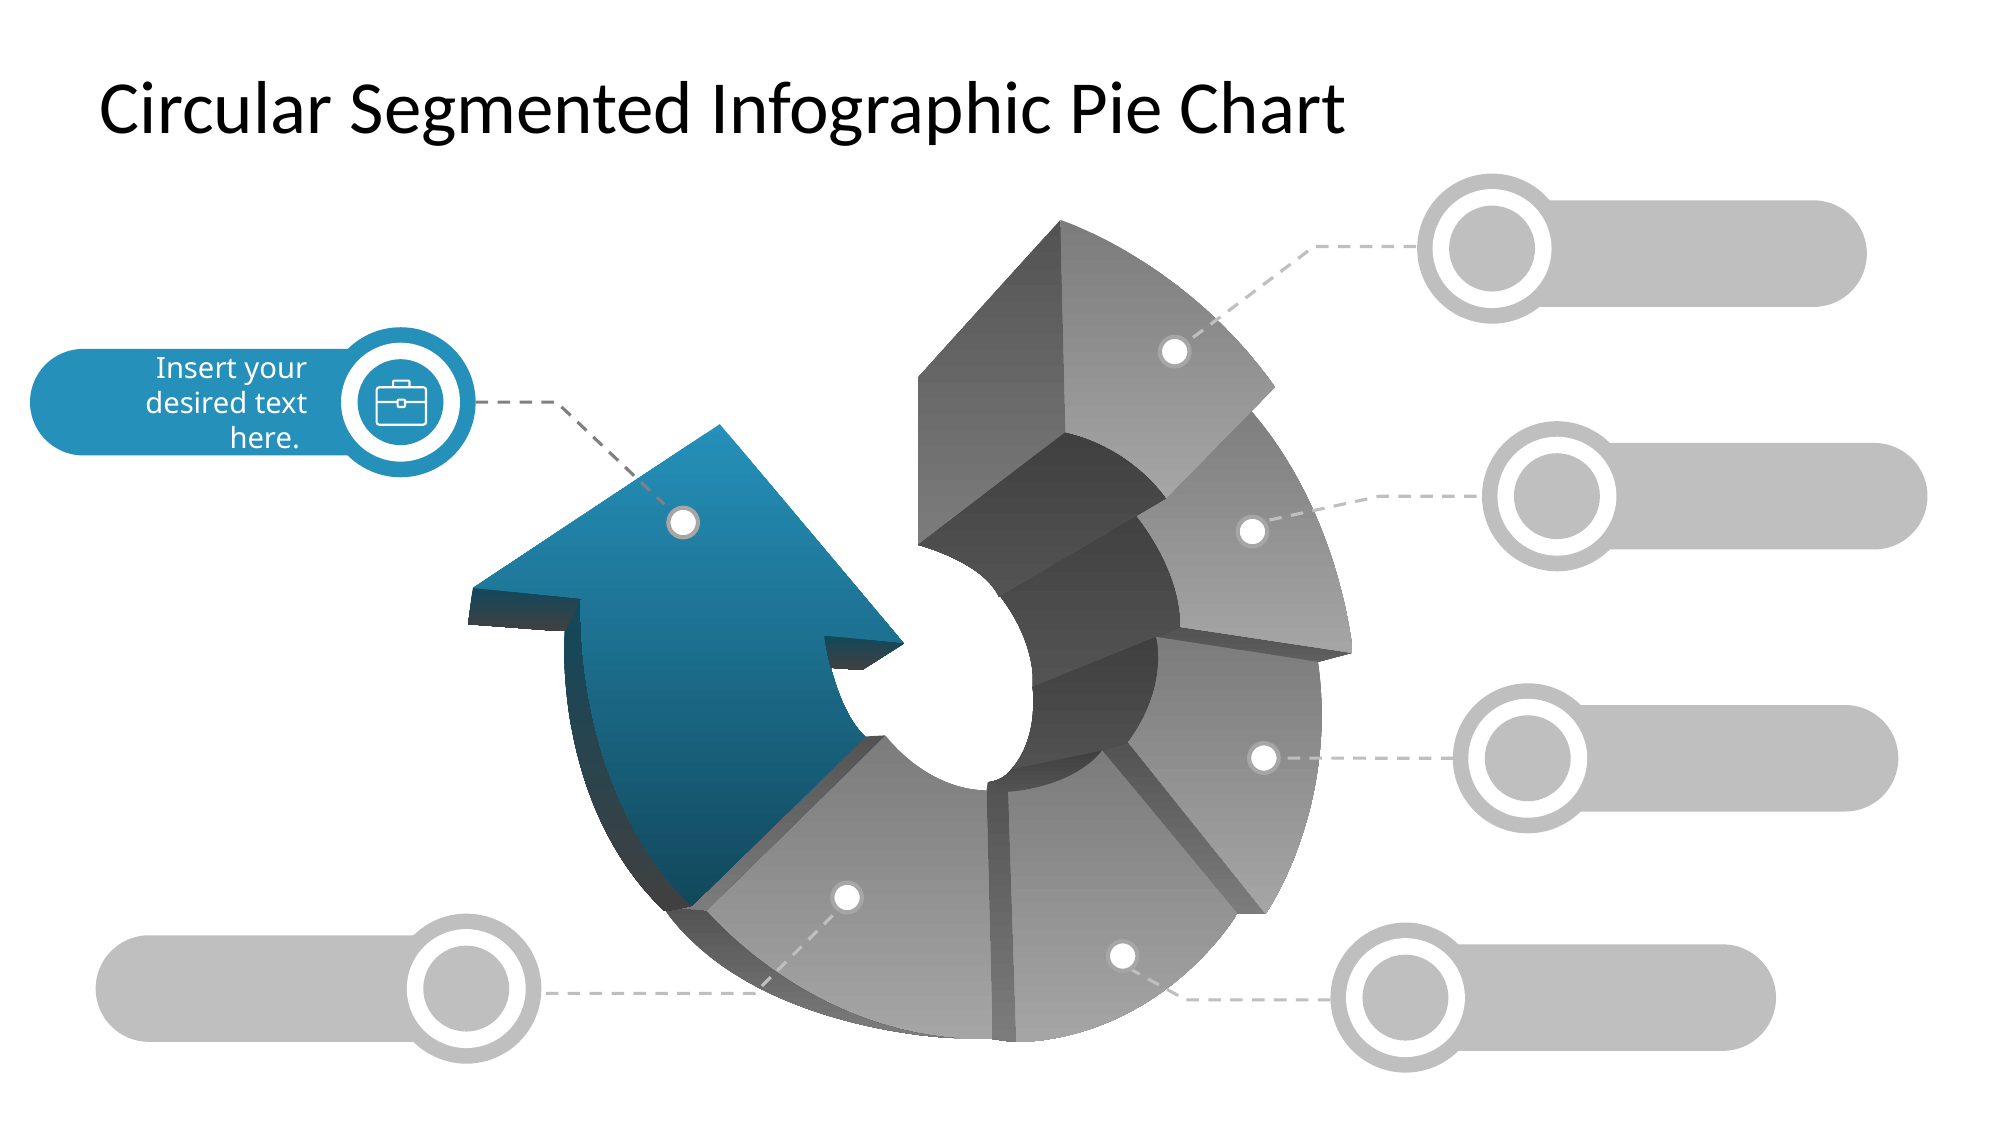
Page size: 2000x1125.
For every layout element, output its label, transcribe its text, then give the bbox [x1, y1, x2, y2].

text_box [1188, 244, 1417, 344]
text_box [1000, 517, 1181, 687]
text_box [27, 346, 346, 458]
text_box [1328, 920, 1483, 1075]
text_box [1466, 696, 1590, 820]
text_box [1157, 334, 1192, 369]
text_box [666, 505, 701, 540]
text_box [830, 880, 864, 915]
text_box [545, 901, 839, 996]
text_box [1447, 203, 1538, 294]
text_box [93, 933, 411, 1044]
text_box [762, 973, 958, 1039]
text_box [1611, 440, 1930, 552]
text_box [1415, 171, 1570, 326]
text_box [564, 603, 691, 912]
text_box [1008, 750, 1238, 1043]
text_box [1105, 939, 1140, 973]
text_box [323, 325, 478, 480]
text_box [1450, 681, 1605, 836]
text_box [1264, 494, 1477, 523]
text_box [989, 750, 1101, 791]
text_box [1479, 419, 1635, 574]
text_box [1235, 514, 1270, 549]
text_box [404, 927, 528, 1051]
text_box [338, 340, 463, 464]
text_box [1482, 713, 1573, 804]
text_box [1128, 636, 1322, 914]
text_box [1246, 741, 1281, 775]
text_box [1159, 628, 1352, 662]
text_box [1430, 186, 1554, 311]
text_box [1582, 702, 1901, 814]
text_box [1495, 434, 1619, 558]
text_box [421, 943, 512, 1034]
text_box [1511, 451, 1603, 542]
text_box [682, 735, 886, 911]
text_box [1136, 411, 1353, 653]
text_box [473, 424, 904, 907]
text_box [1343, 936, 1468, 1060]
text_box Insert your desired text here. [74, 349, 308, 455]
text_box [1060, 219, 1275, 499]
title Circular Segmented Infographic Pie Chart [99, 45, 1900, 162]
text_box [918, 220, 1065, 544]
text_box [666, 909, 729, 944]
text_box [1006, 637, 1158, 774]
text_box [824, 635, 904, 670]
text_box [1103, 743, 1265, 914]
text_box [468, 588, 581, 632]
text_box [355, 357, 446, 448]
text_box [389, 911, 544, 1066]
text_box [1131, 965, 1328, 1002]
text_box [707, 736, 993, 1040]
text_box [475, 400, 665, 505]
text_box [918, 432, 1166, 597]
text_box [1360, 952, 1451, 1043]
text_box [986, 782, 1016, 1043]
text_box [375, 379, 428, 426]
text_box [1541, 198, 1869, 310]
text_box [1460, 942, 1779, 1053]
